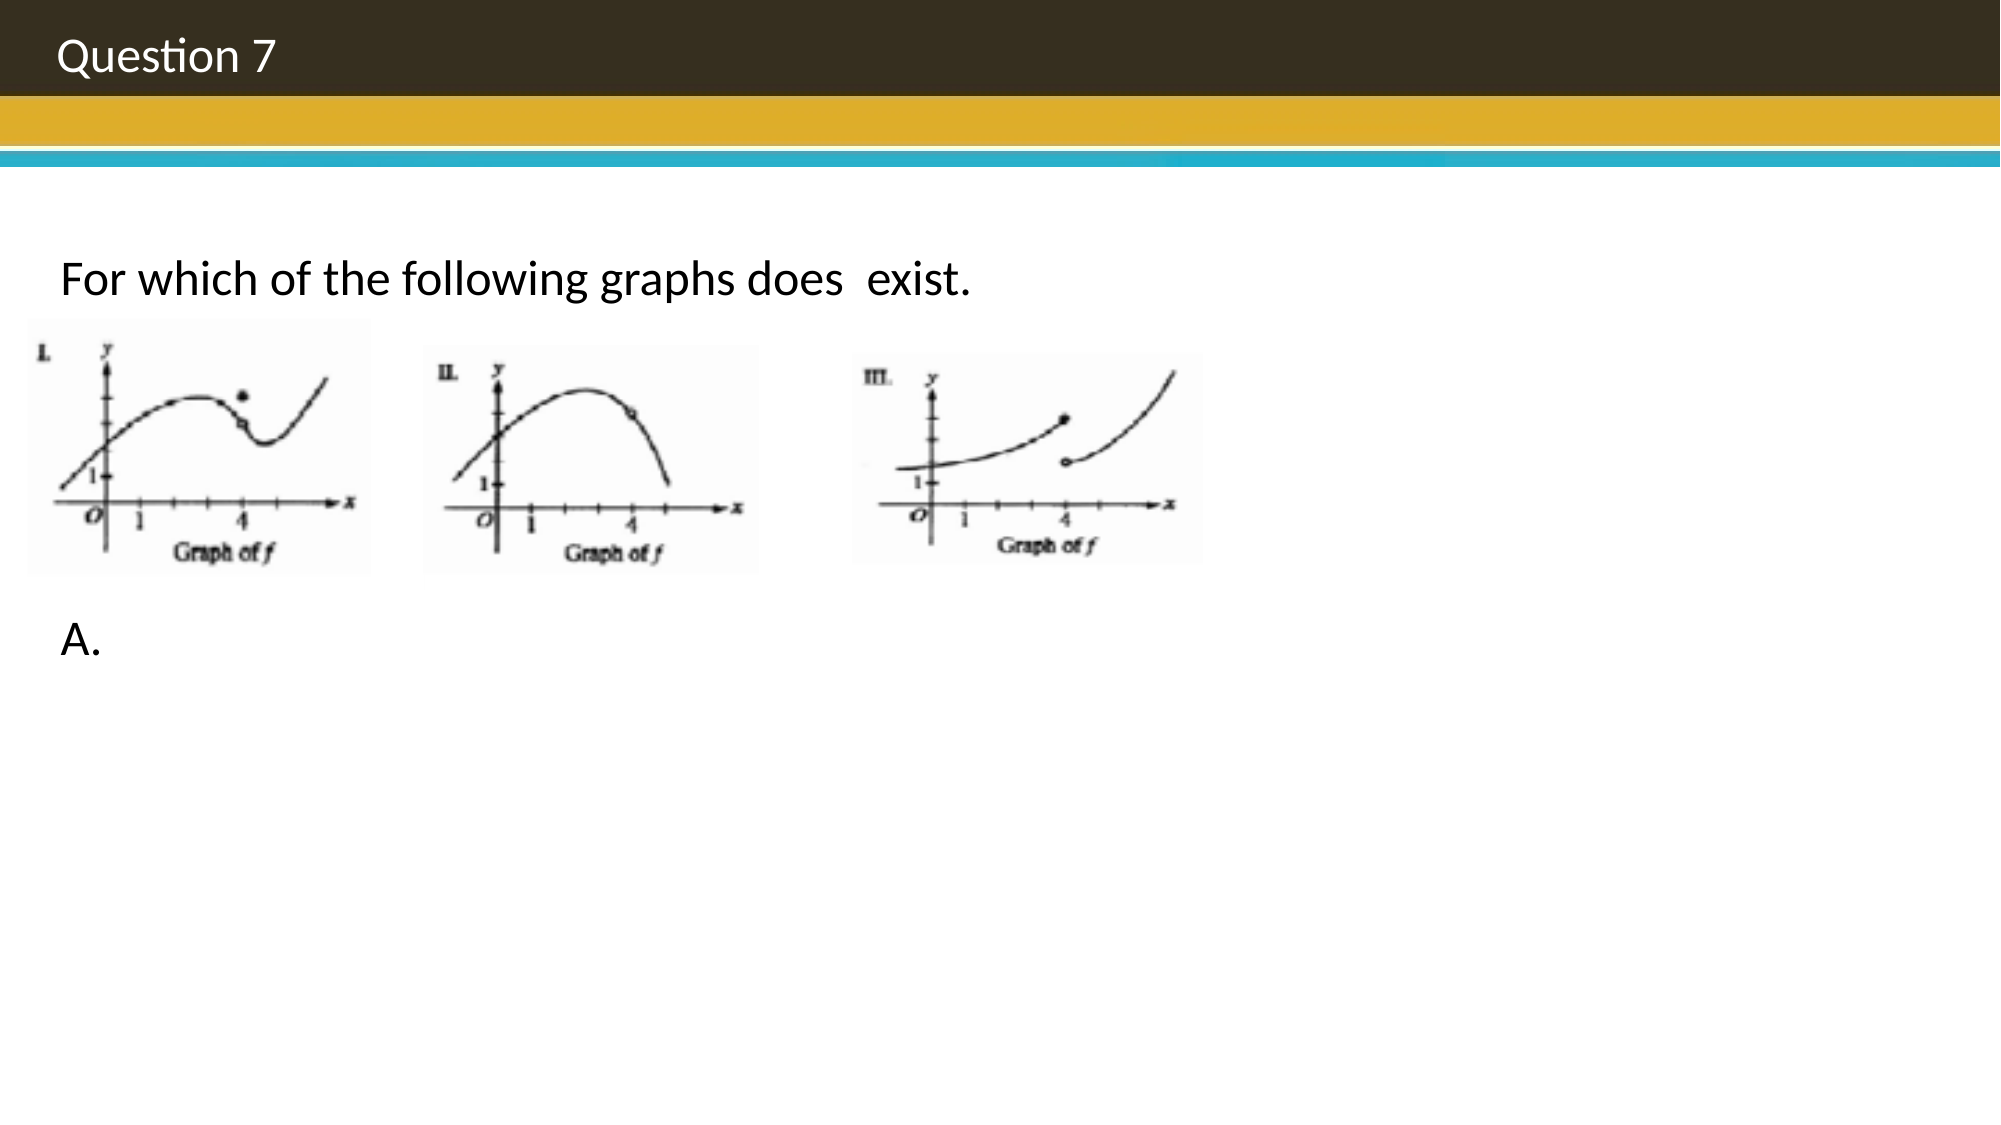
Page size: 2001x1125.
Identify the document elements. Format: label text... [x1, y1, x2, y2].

picture [423, 345, 759, 590]
picture [0, 0, 2000, 167]
picture [15, 309, 371, 590]
text_box Question 7 [41, 14, 293, 90]
picture [852, 329, 1203, 590]
